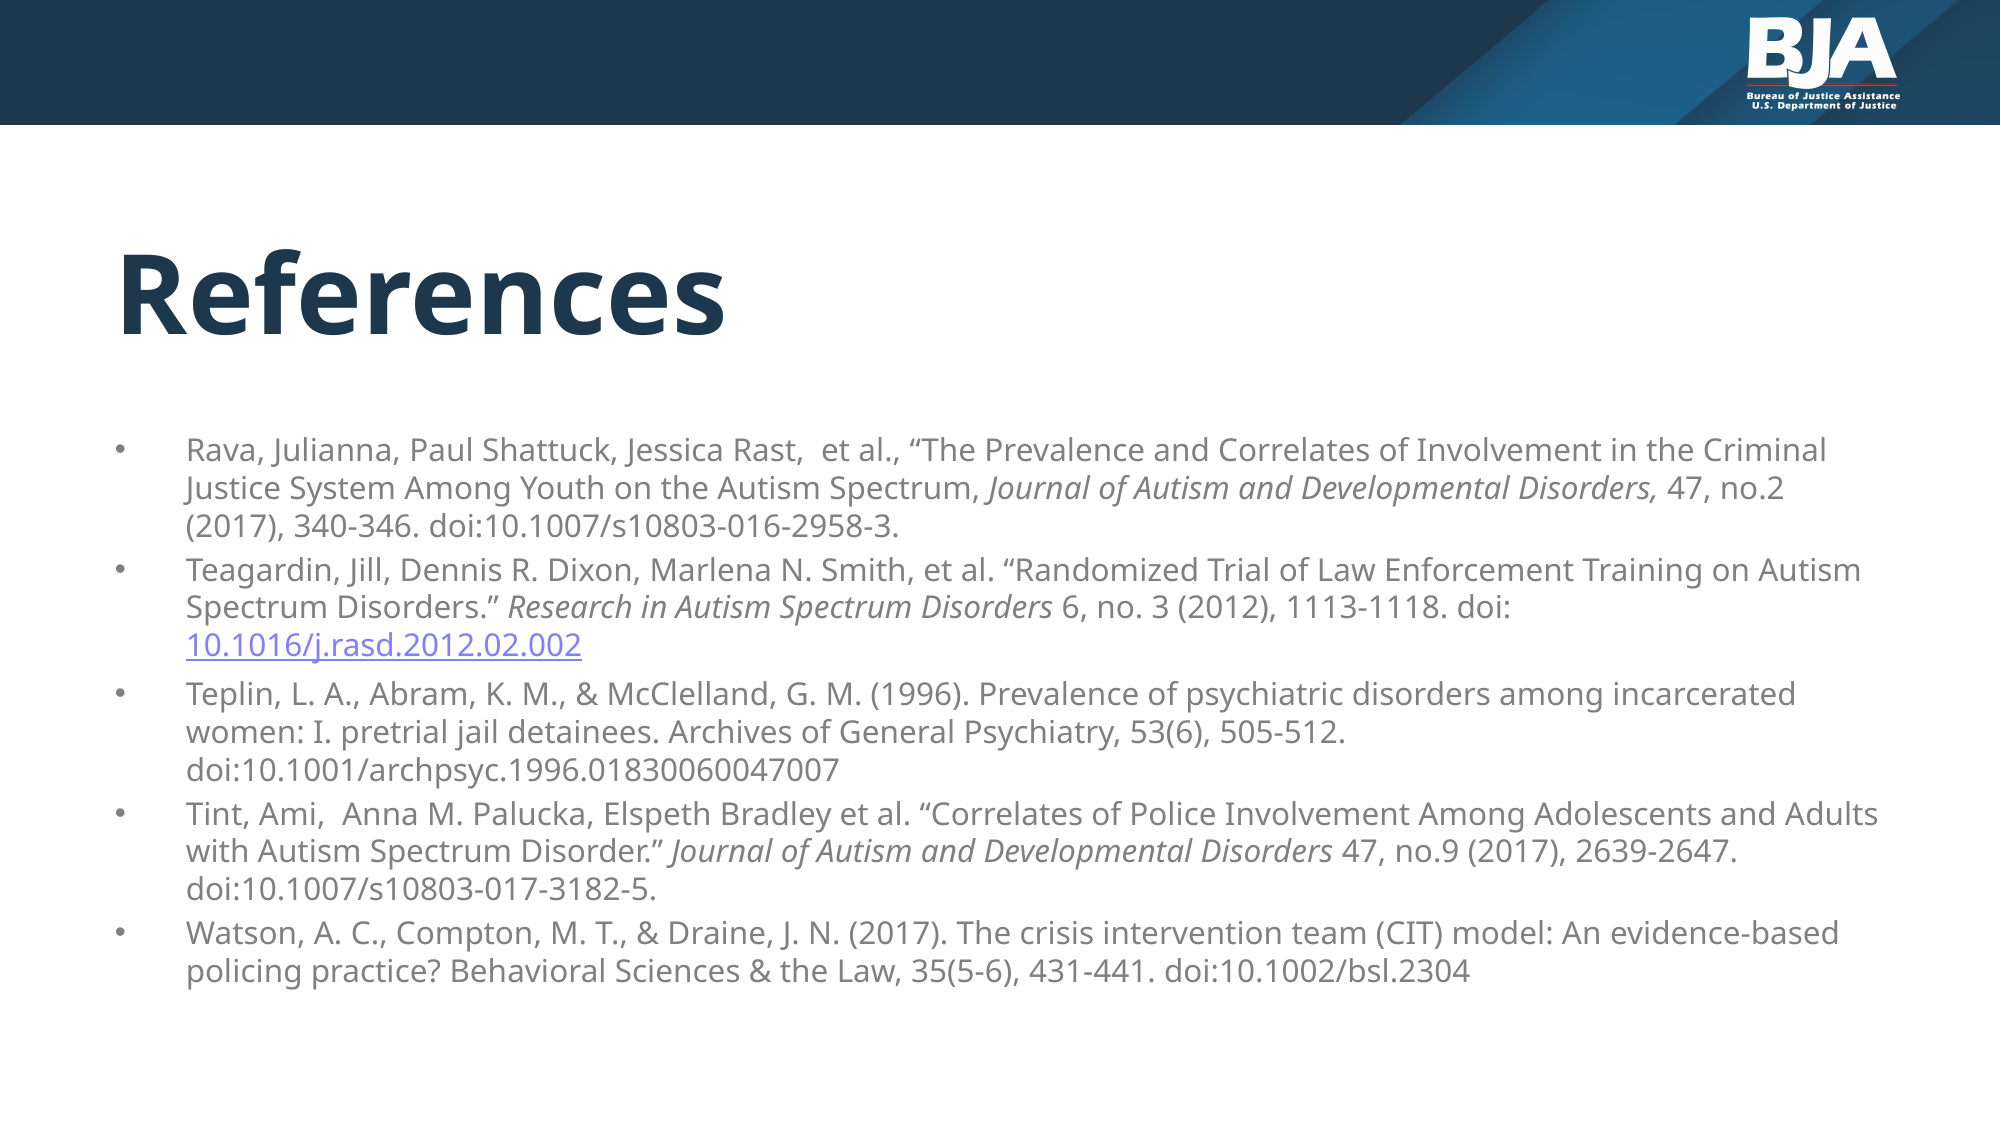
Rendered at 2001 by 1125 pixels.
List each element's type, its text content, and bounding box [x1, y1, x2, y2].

picture [0, 0, 2000, 125]
title References [99, 196, 1900, 384]
list Rava, Julianna, Paul Shattuck, Jessica Rast, et al., “The Prevalence and Correlates of Involvement in the Criminal Justice System Among Youth on the Autism Spectrum, Journal of Autism and Developmental Disorders, 47, no.2 (2017), 340-346. doi:10.1007/s10803-016-2958-3. Teagardin, Jill, Dennis R. Dixon, Marlena N. Smith, et al. “Randomized Trial of Law Enforcement Training on Autism Spectrum Disorders.” Research in Autism Spectrum Disorders 6, no. 3 (2012), 1113-1118. doi:10.1016/j.rasd.2012.02.002 Teplin, L. A., Abram, K. M., & McClelland, G. M. (1996). Prevalence of psychiatric disorders among incarcerated women: I. pretrial jail detainees. Archives of General Psychiatry, 53(6), 505-512. doi:10.1001/archpsyc.1996.01830060047007 Tint, Ami, Anna M. Palucka, Elspeth Bradley et al. “Correlates of Police Involvement Among Adolescents and Adults with Autism Spectrum Disorder.” Journal of Autism and Developmental Disorders 47, no.9 (2017), 2639-2647. doi:10.1007/s10803-017-3182-5. Watson, A. C., Compton, M. T., & Draine, J. N. (2017). The crisis intervention team (CIT) model: An evidence‐based policing practice? Behavioral Sciences & the Law, 35(5-6), 431-441. doi:10.1002/bsl.2304 [99, 422, 1900, 1005]
